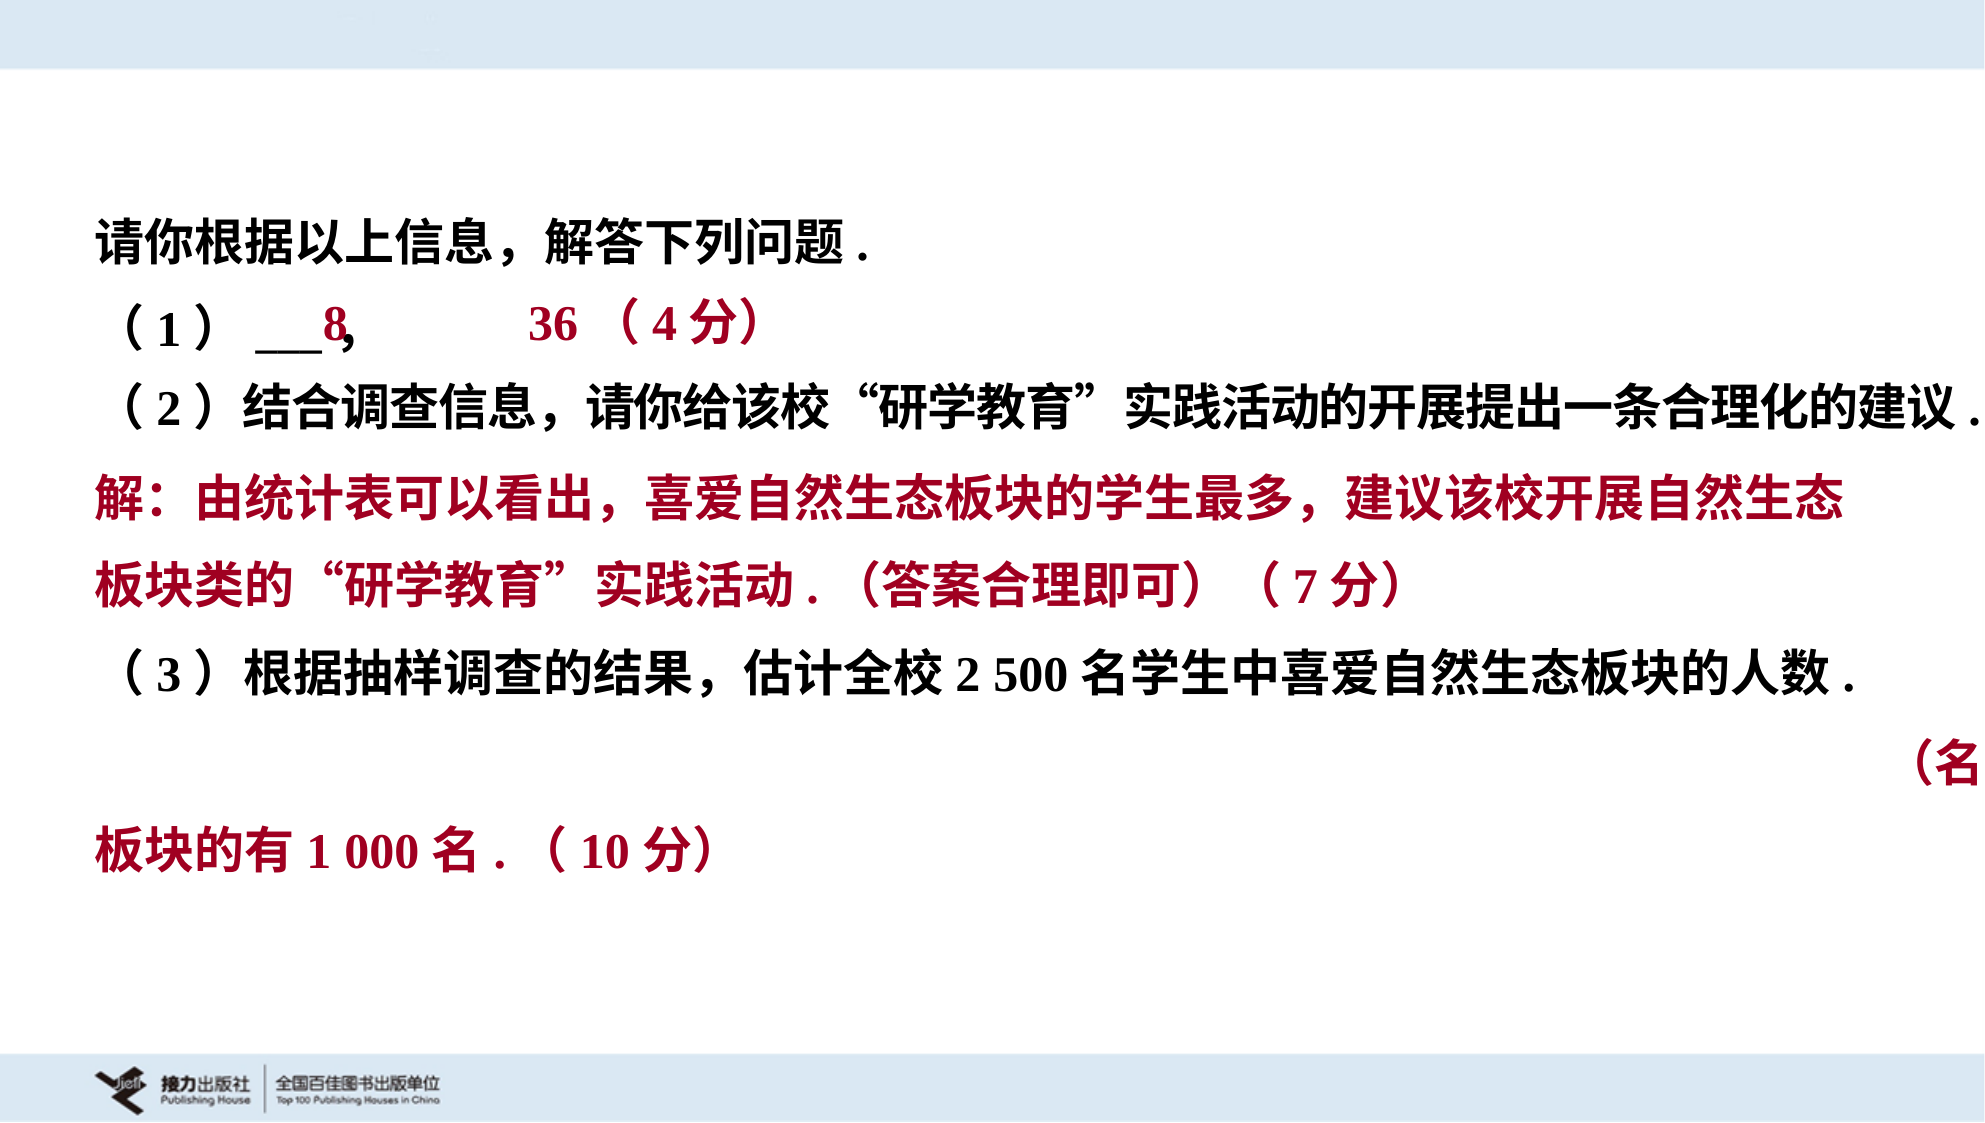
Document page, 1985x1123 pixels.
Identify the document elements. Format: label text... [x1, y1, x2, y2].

text_box 请你根据以上信息，解答下列问题. [94, 183, 1892, 271]
text_box 解：由统计表可以看出，喜爱自然生态板块的学生最多，建议该校开展自然生态 板块类的“研学教育”实践活动.（答案合理即可）（7分） [94, 434, 1892, 613]
text_box （2）结合调查信息，请你给该校“研学教育”实践活动的开展提出一条合理化的建议. [94, 347, 1892, 434]
text_box 8 [304, 263, 366, 347]
text_box （3）根据抽样调查的结果，估计全校2 500名学生中喜爱自然生态板块的人数. [94, 613, 1892, 702]
text_box 36（4分） [527, 263, 790, 347]
picture [0, 0, 1985, 1122]
